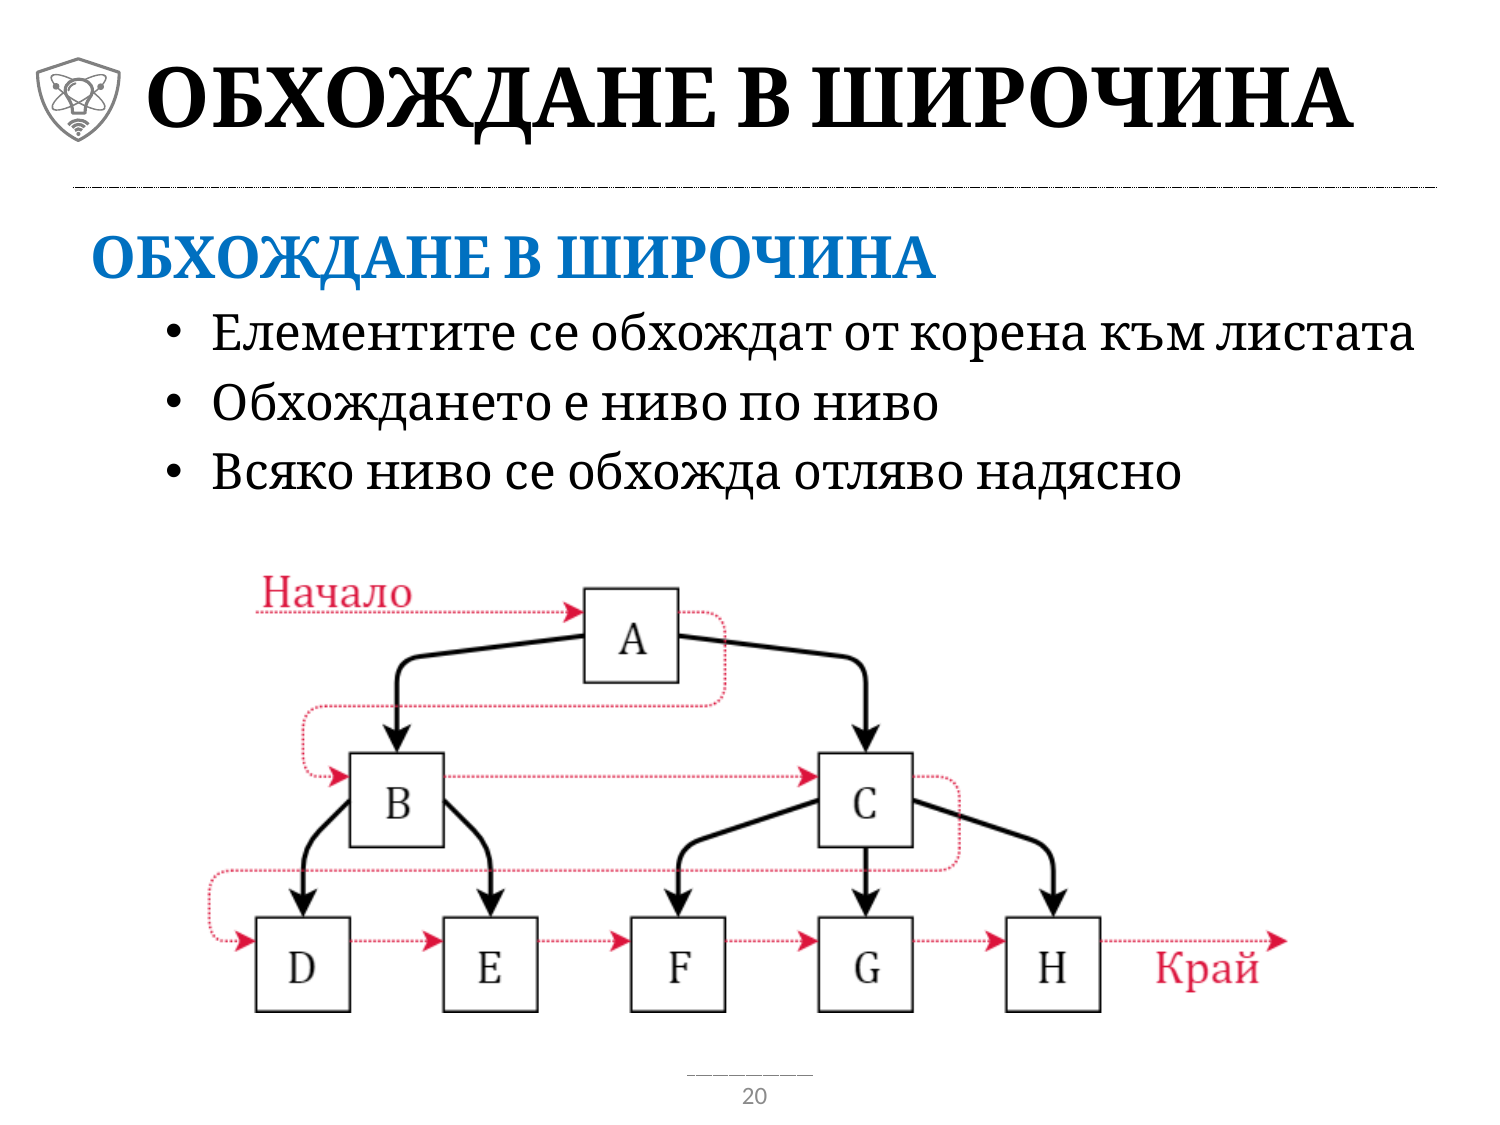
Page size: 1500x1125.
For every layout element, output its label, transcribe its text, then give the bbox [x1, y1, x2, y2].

list Обхождане в широчина Елементите се обхождат от корена към листата Обхождането е ниво по ниво Всяко ниво се обхожда отляво надясно [75, 212, 1450, 1063]
picture [191, 562, 1308, 1013]
title Обхождане в широчина [0, 0, 1500, 188]
slide_number 20 [579, 1065, 930, 1125]
